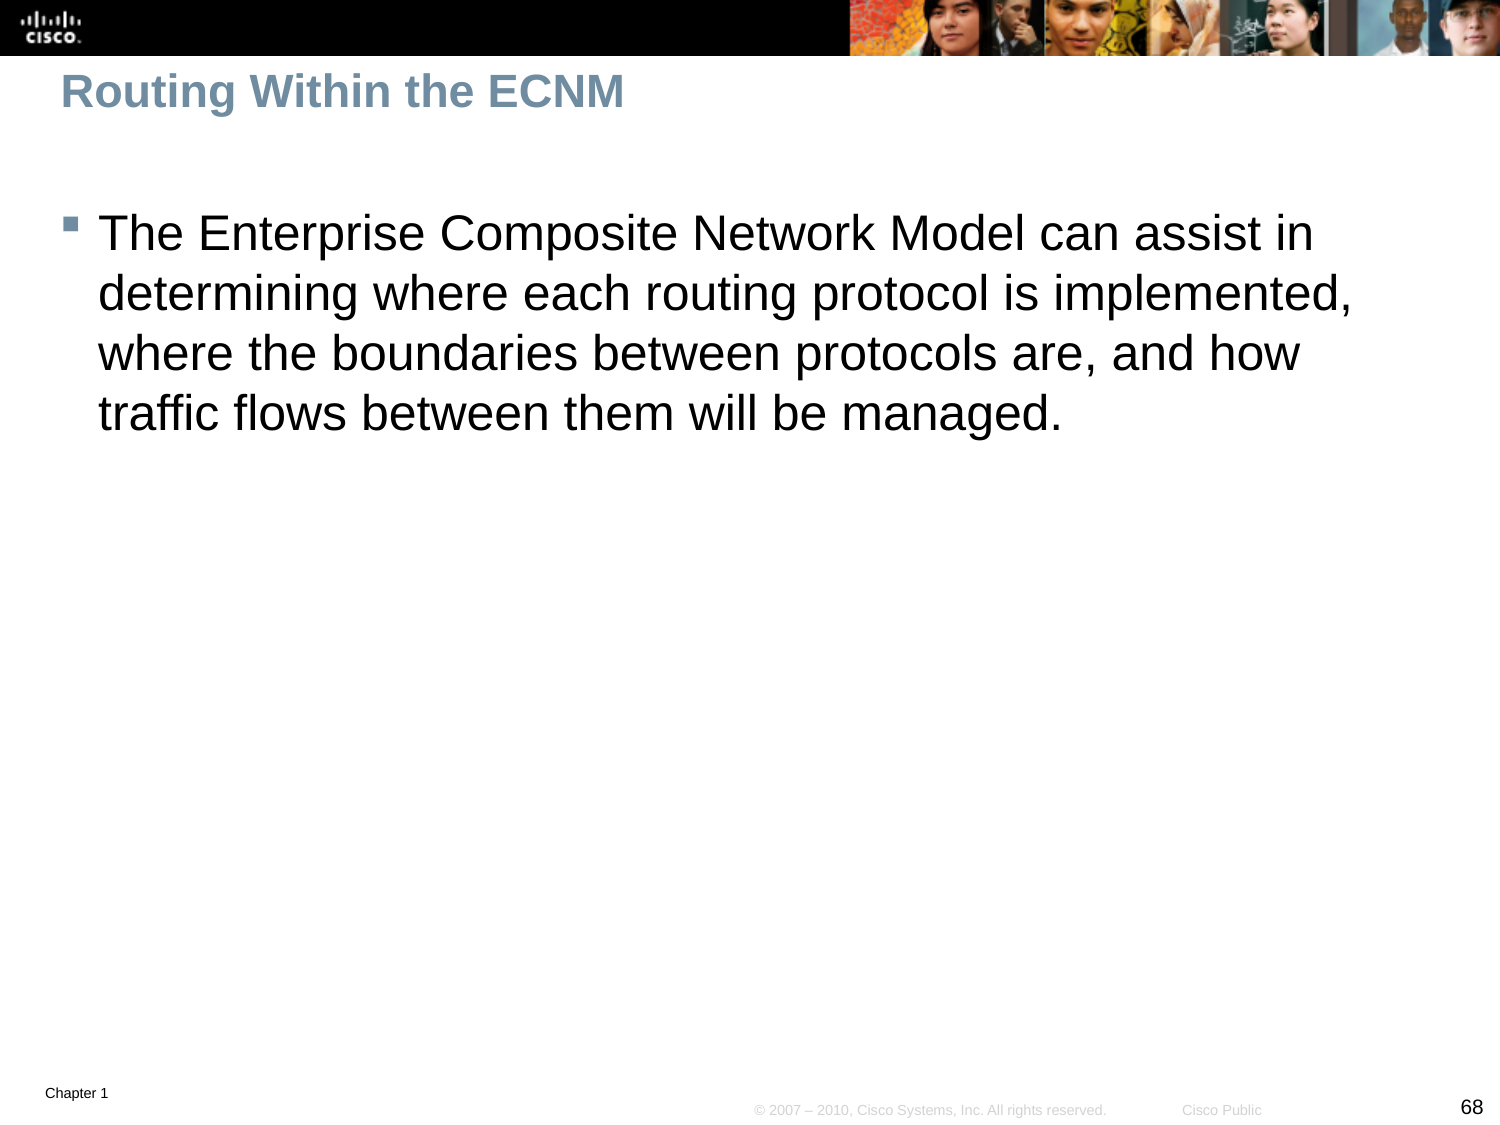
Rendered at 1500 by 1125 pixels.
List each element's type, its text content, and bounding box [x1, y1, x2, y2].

title Routing Within the ECNM [45, 59, 1444, 182]
list The Enterprise Composite Network Model can assist in determining where each routing protocol is implemented, where the boundaries between protocols are, and how traffic flows between them will be managed. [45, 193, 1444, 1037]
picture [0, 0, 1500, 56]
